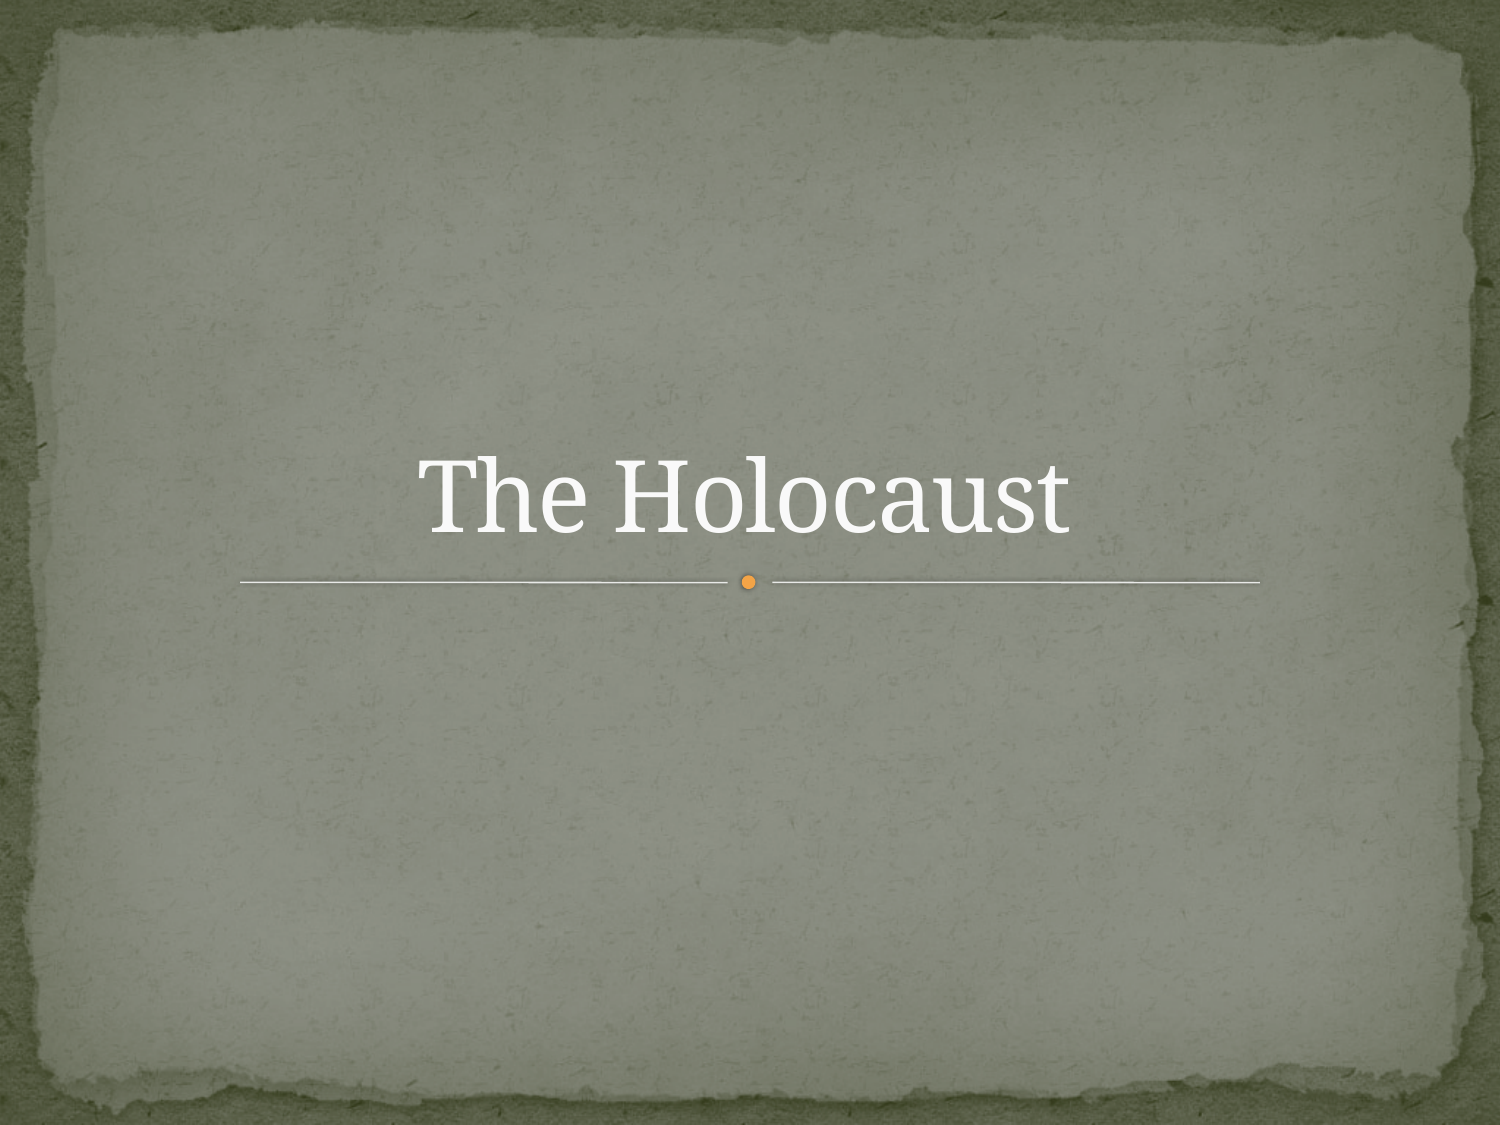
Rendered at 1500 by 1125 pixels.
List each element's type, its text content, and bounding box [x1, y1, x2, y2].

title The Holocaust [74, 235, 1438, 561]
